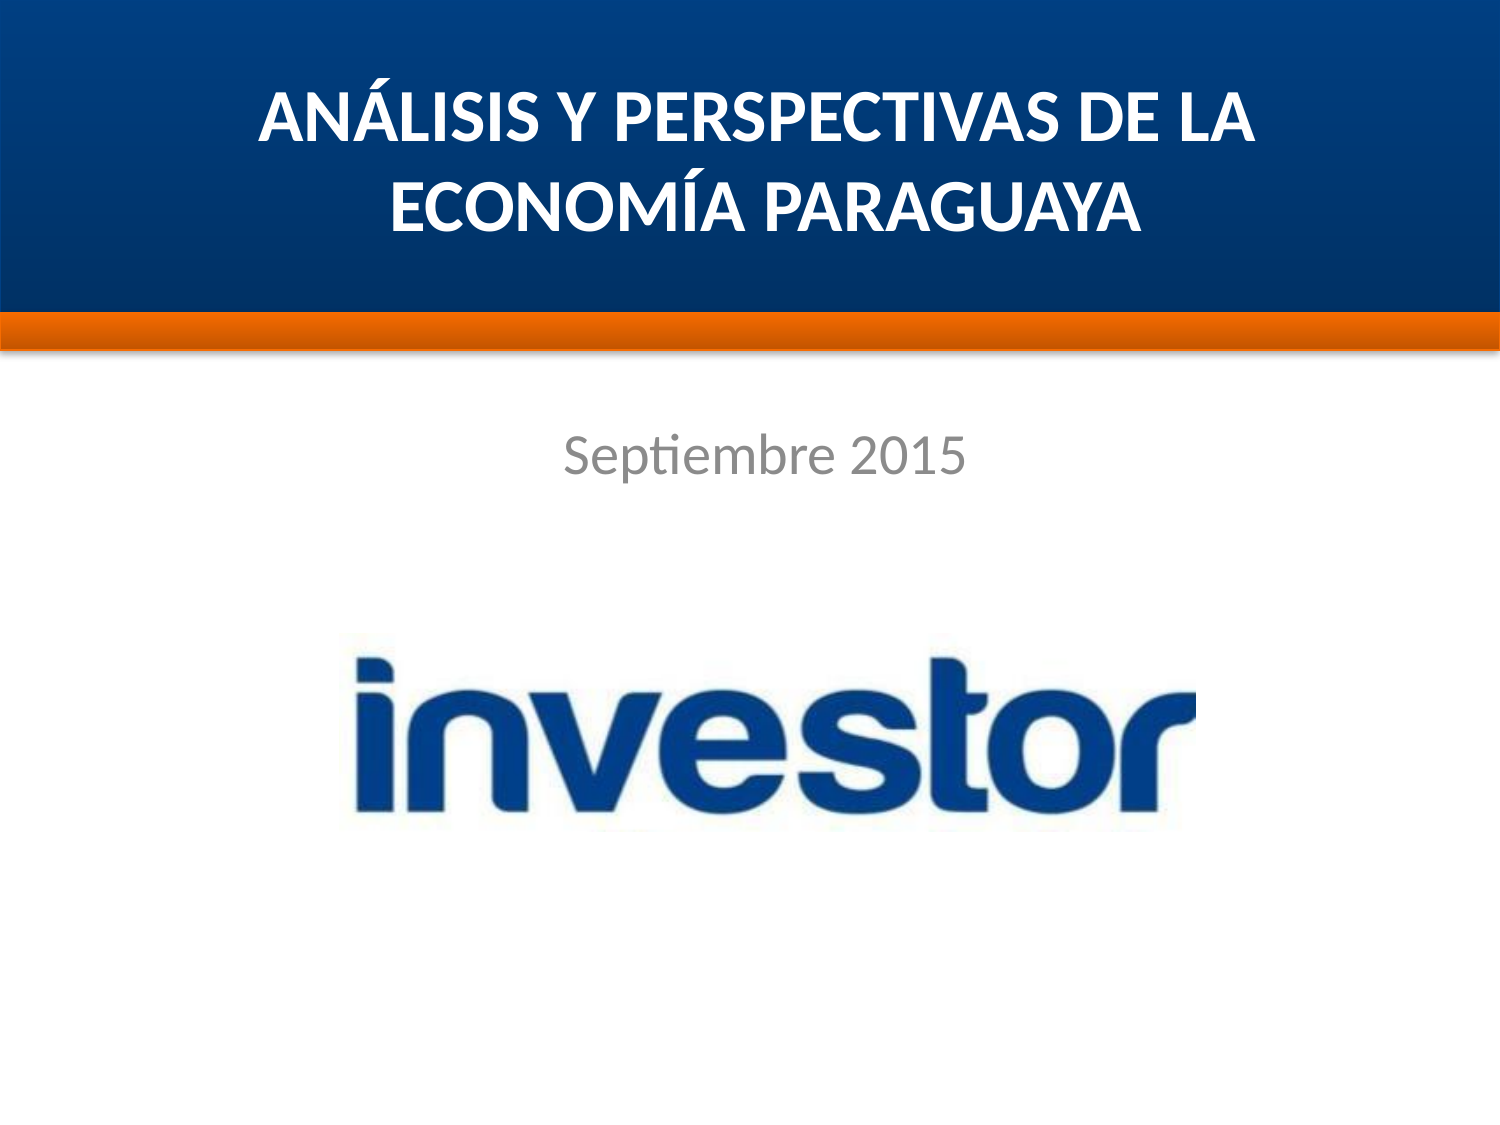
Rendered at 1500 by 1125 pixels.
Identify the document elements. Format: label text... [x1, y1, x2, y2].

picture [339, 633, 1196, 832]
title Análisis y Perspectivas de la Economía Paraguaya [128, 35, 1404, 277]
subtitle Septiembre 2015 [240, 408, 1292, 610]
